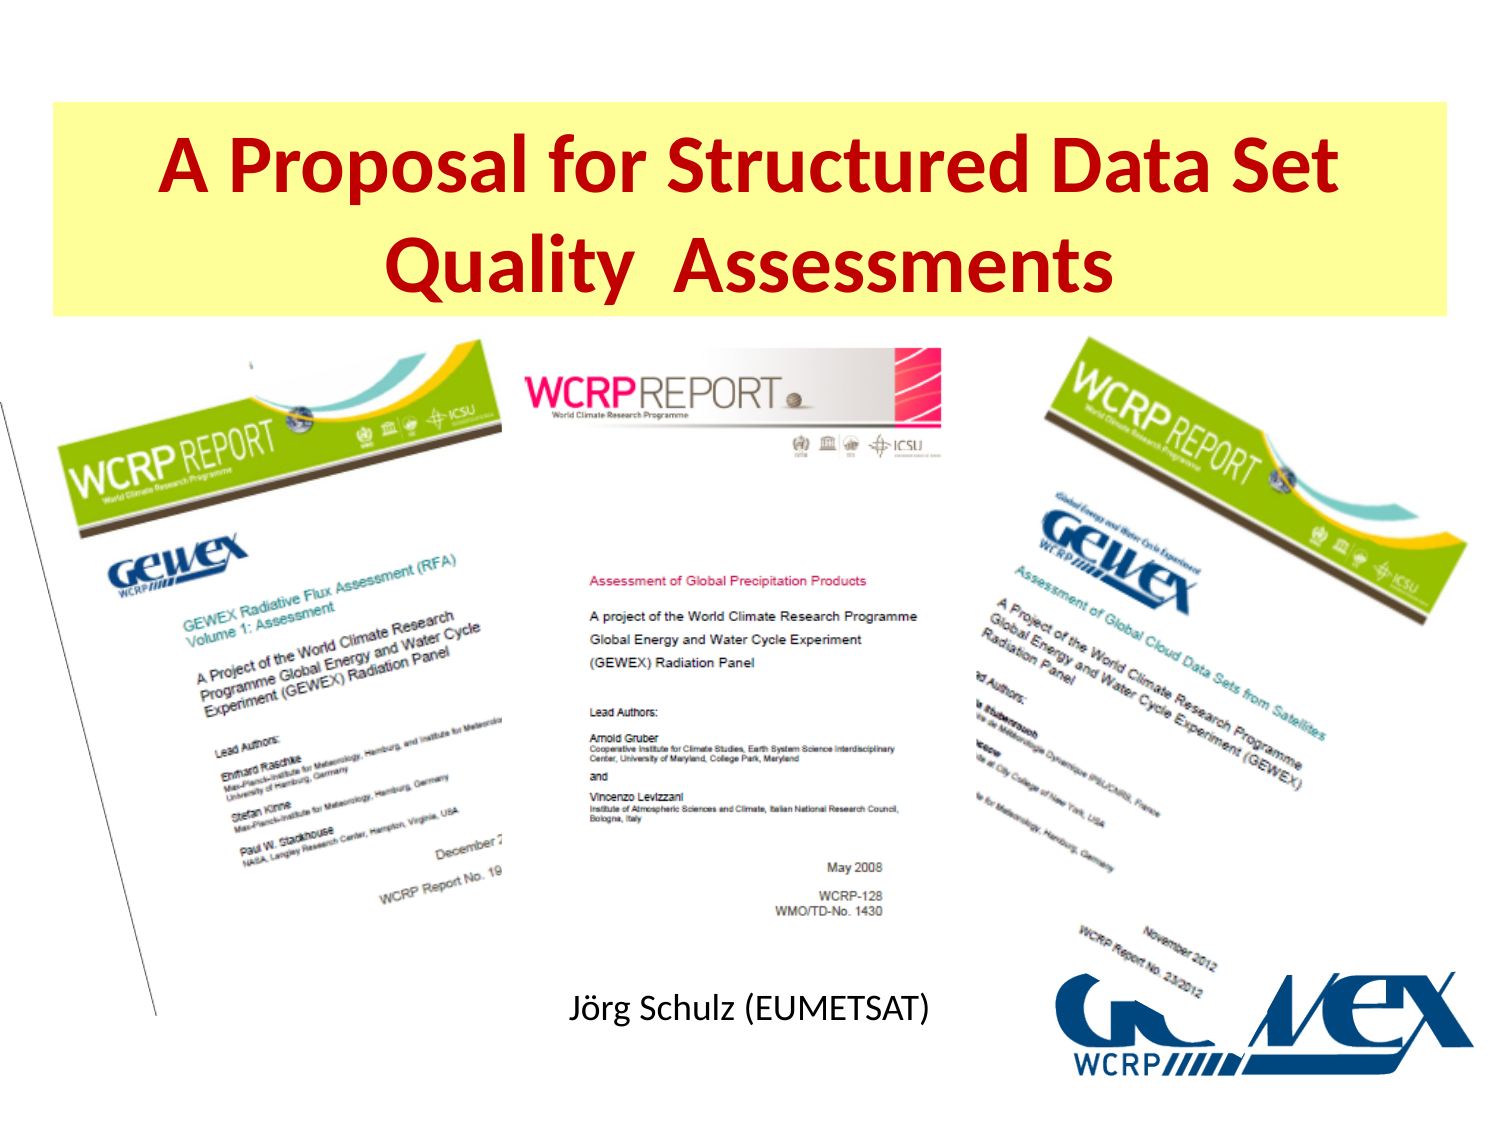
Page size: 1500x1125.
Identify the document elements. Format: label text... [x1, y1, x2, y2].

text_box Jörg Schulz (EUMETSAT) [554, 975, 946, 1036]
picture [0, 317, 1500, 1125]
text_box A Proposal for Structured Data Set Quality Assessments [53, 101, 1447, 317]
